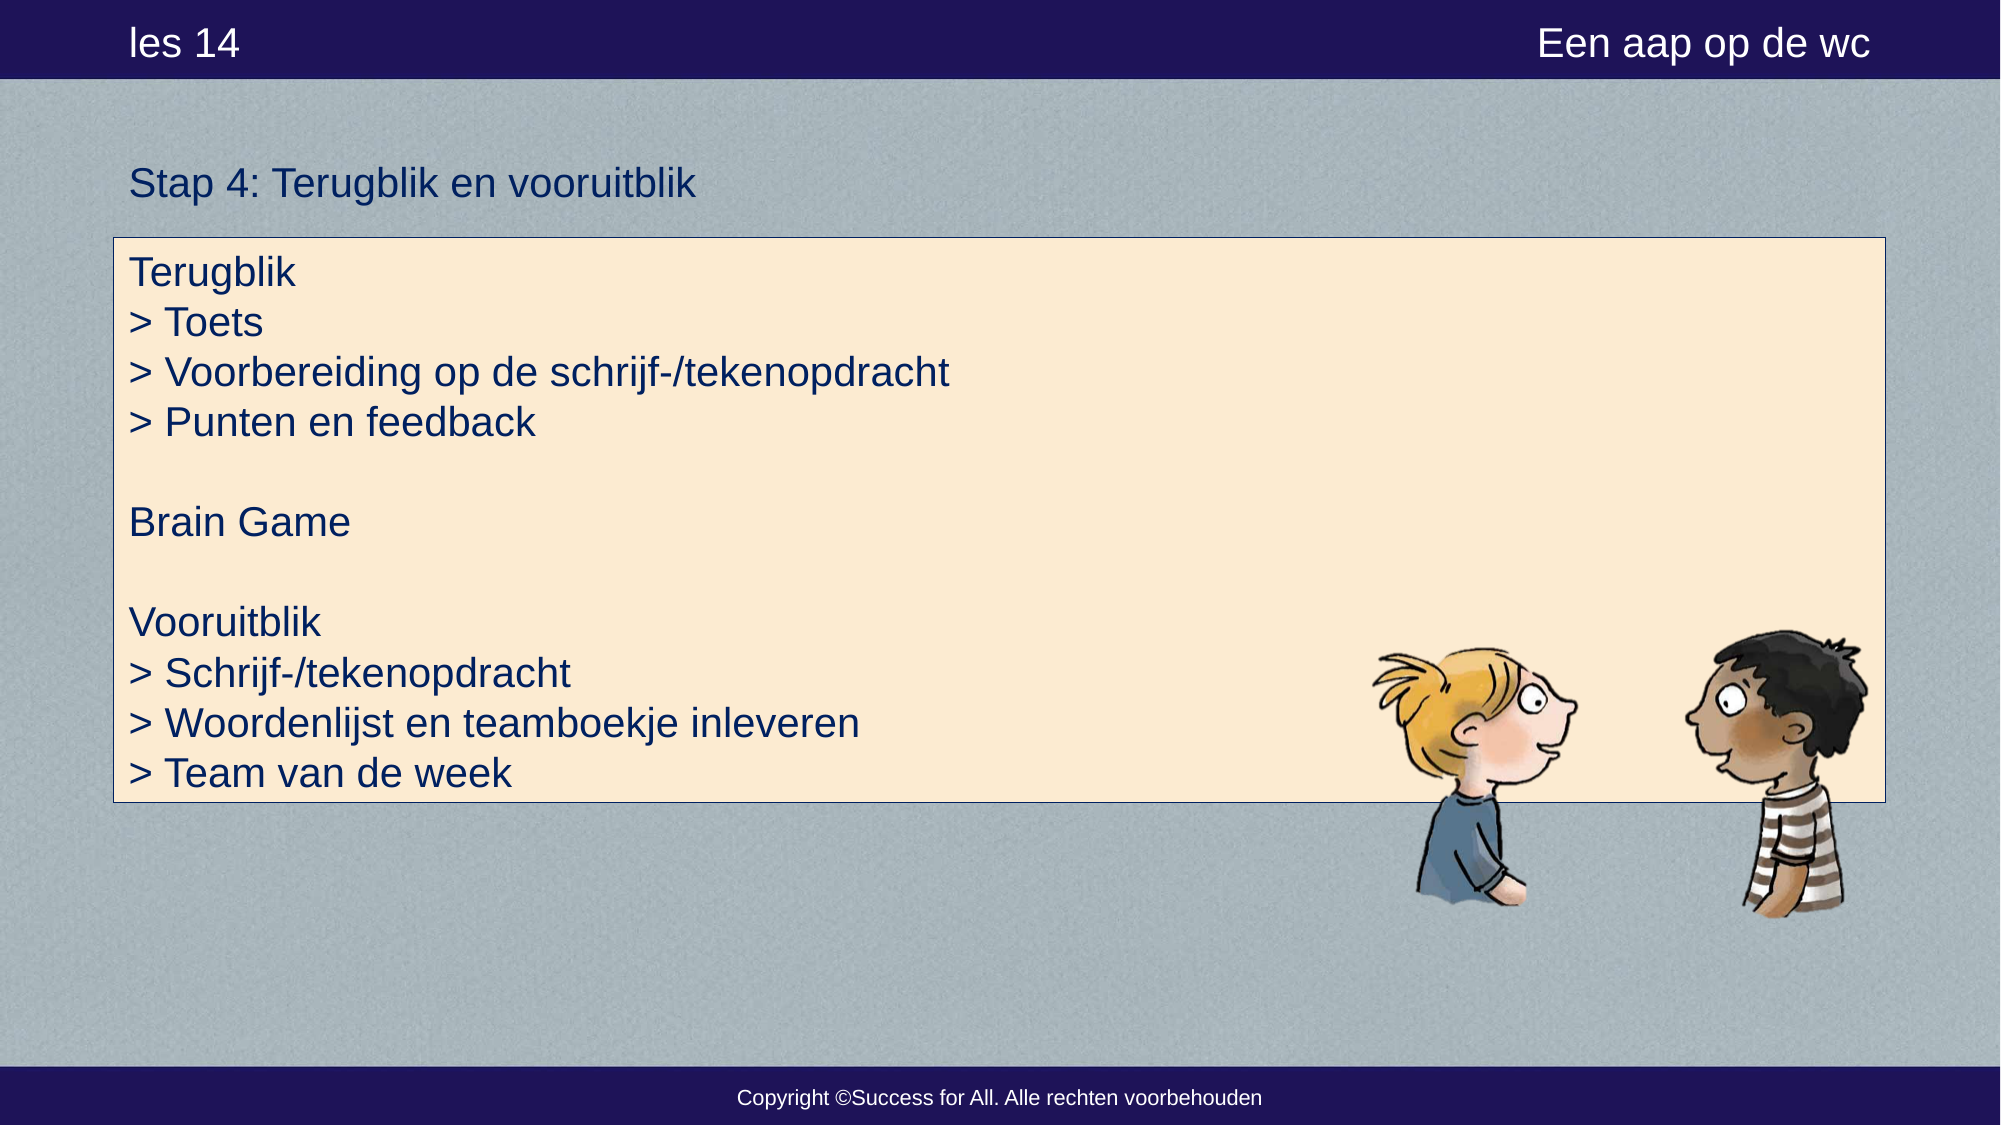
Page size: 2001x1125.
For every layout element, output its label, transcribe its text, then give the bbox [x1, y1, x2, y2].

text_box les 14 [114, 8, 354, 73]
text_box Stap 4: Terugblik en vooruitblik [113, 148, 1635, 214]
text_box Terugblik > Toets > Voorbereiding op de schrijf-/tekenopdracht > Punten en feedback Brain Game Vooruitblik > Schrijf-/tekenopdracht > Woordenlijst en teamboekje inleveren > Team van de week [113, 237, 1886, 803]
text_box Een aap op de wc [999, 8, 1886, 73]
text_box Copyright ©Success for All. Alle rechten voorbehouden [0, 1076, 2000, 1125]
picture [0, 0, 2001, 1125]
